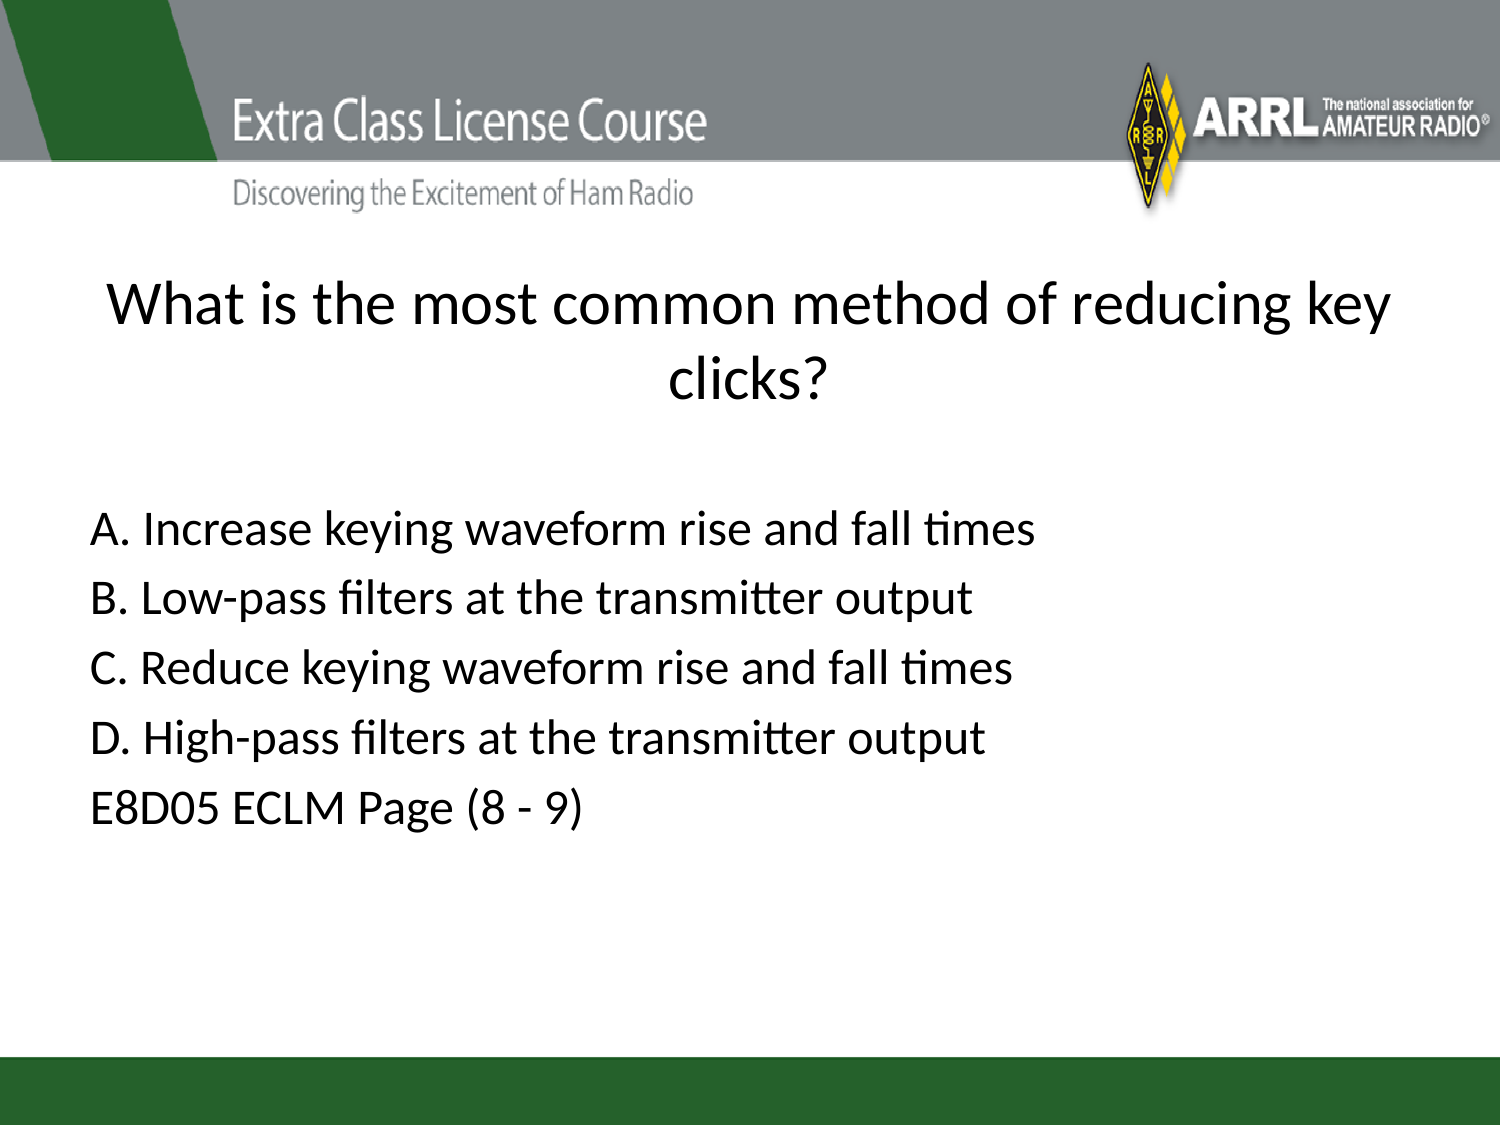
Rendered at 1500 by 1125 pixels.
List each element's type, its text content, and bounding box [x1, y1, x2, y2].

title What is the most common method of reducing key clicks? [75, 254, 1425, 435]
picture [0, 0, 1500, 1125]
list A. Increase keying waveform rise and fall times B. Low-pass filters at the transmitter output C. Reduce keying waveform rise and fall times D. High-pass filters at the transmitter output E8D05 ECLM Page (8 - 9) [75, 487, 1425, 1005]
